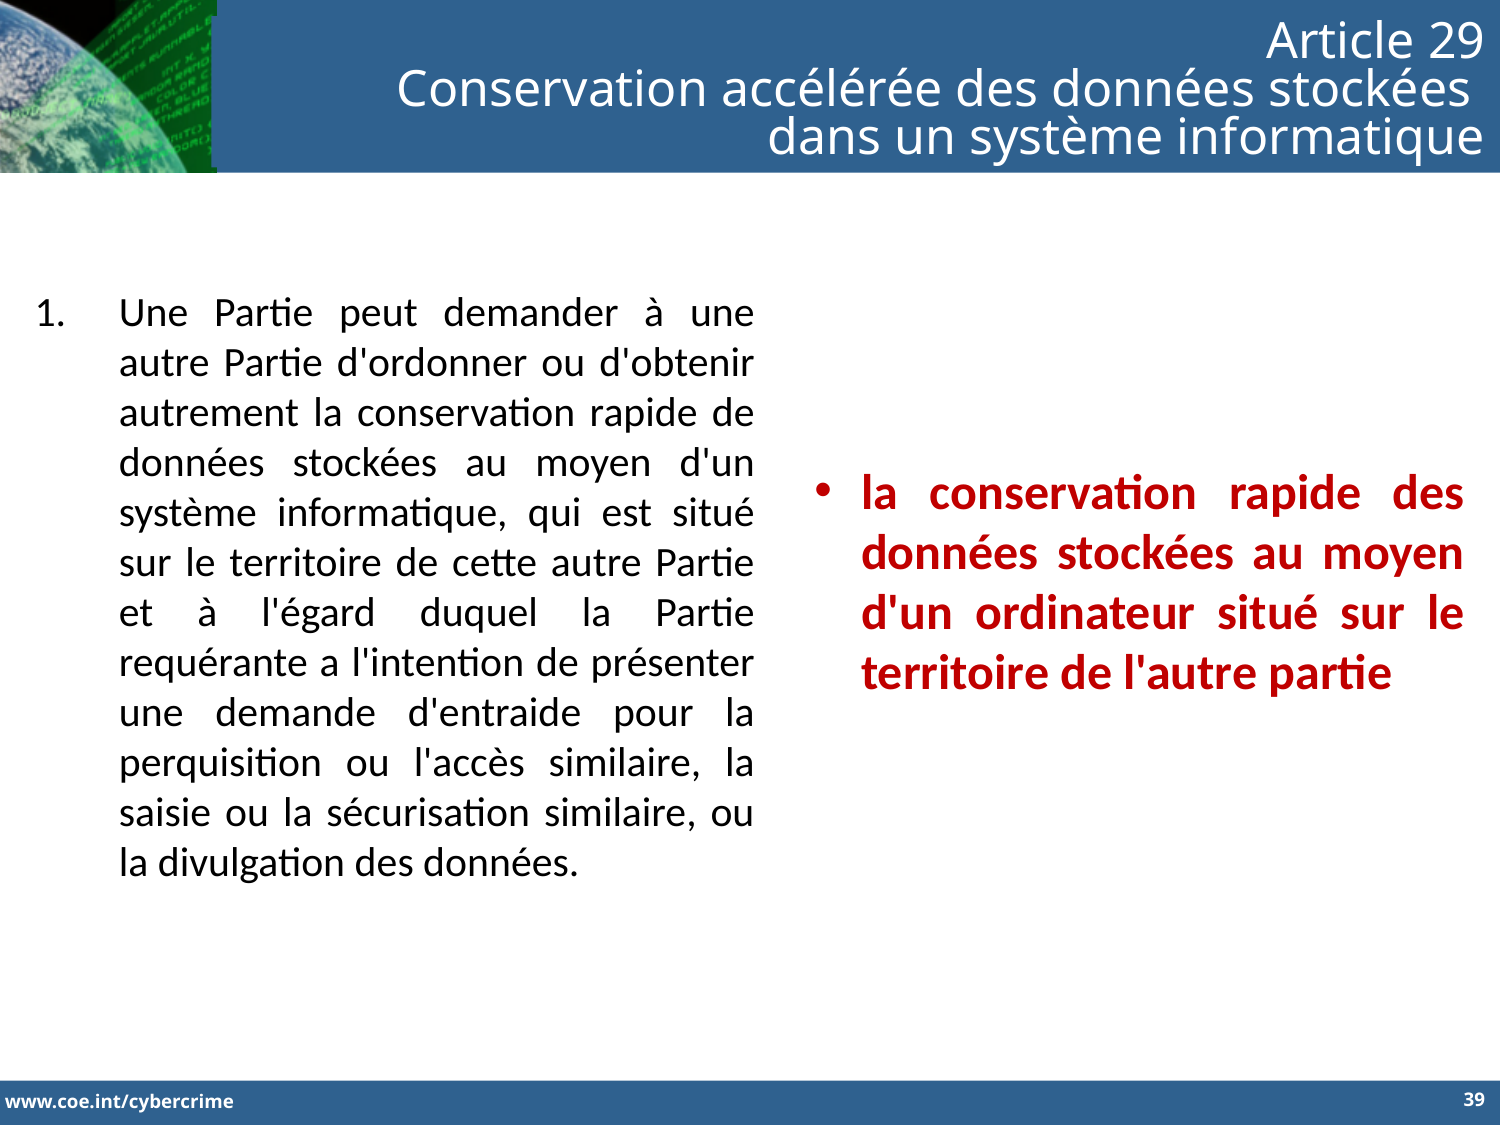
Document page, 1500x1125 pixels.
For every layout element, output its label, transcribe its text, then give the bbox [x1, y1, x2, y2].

text_box Article 29 Conservation accélérée des données stockées dans un système informatique [210, 15, 1500, 168]
text_box Une Partie peut demander à une autre Partie d'ordonner ou d'obtenir autrement la conservation rapide de données stockées au moyen d'un système informatique, qui est situé sur le territoire de cette autre Partie et à l'égard duquel la Partie requérante a l'intention de présenter une demande d'entraide pour la perquisition ou l'accès similaire, la saisie ou la sécurisation similaire, ou la divulgation des données. [19, 277, 770, 893]
picture [0, 1, 217, 173]
text_box la conservation rapide des données stockées au moyen d'un ordinateur situé sur le territoire de l'autre partie [799, 451, 1480, 707]
slide_number 39 [1149, 1079, 1500, 1125]
